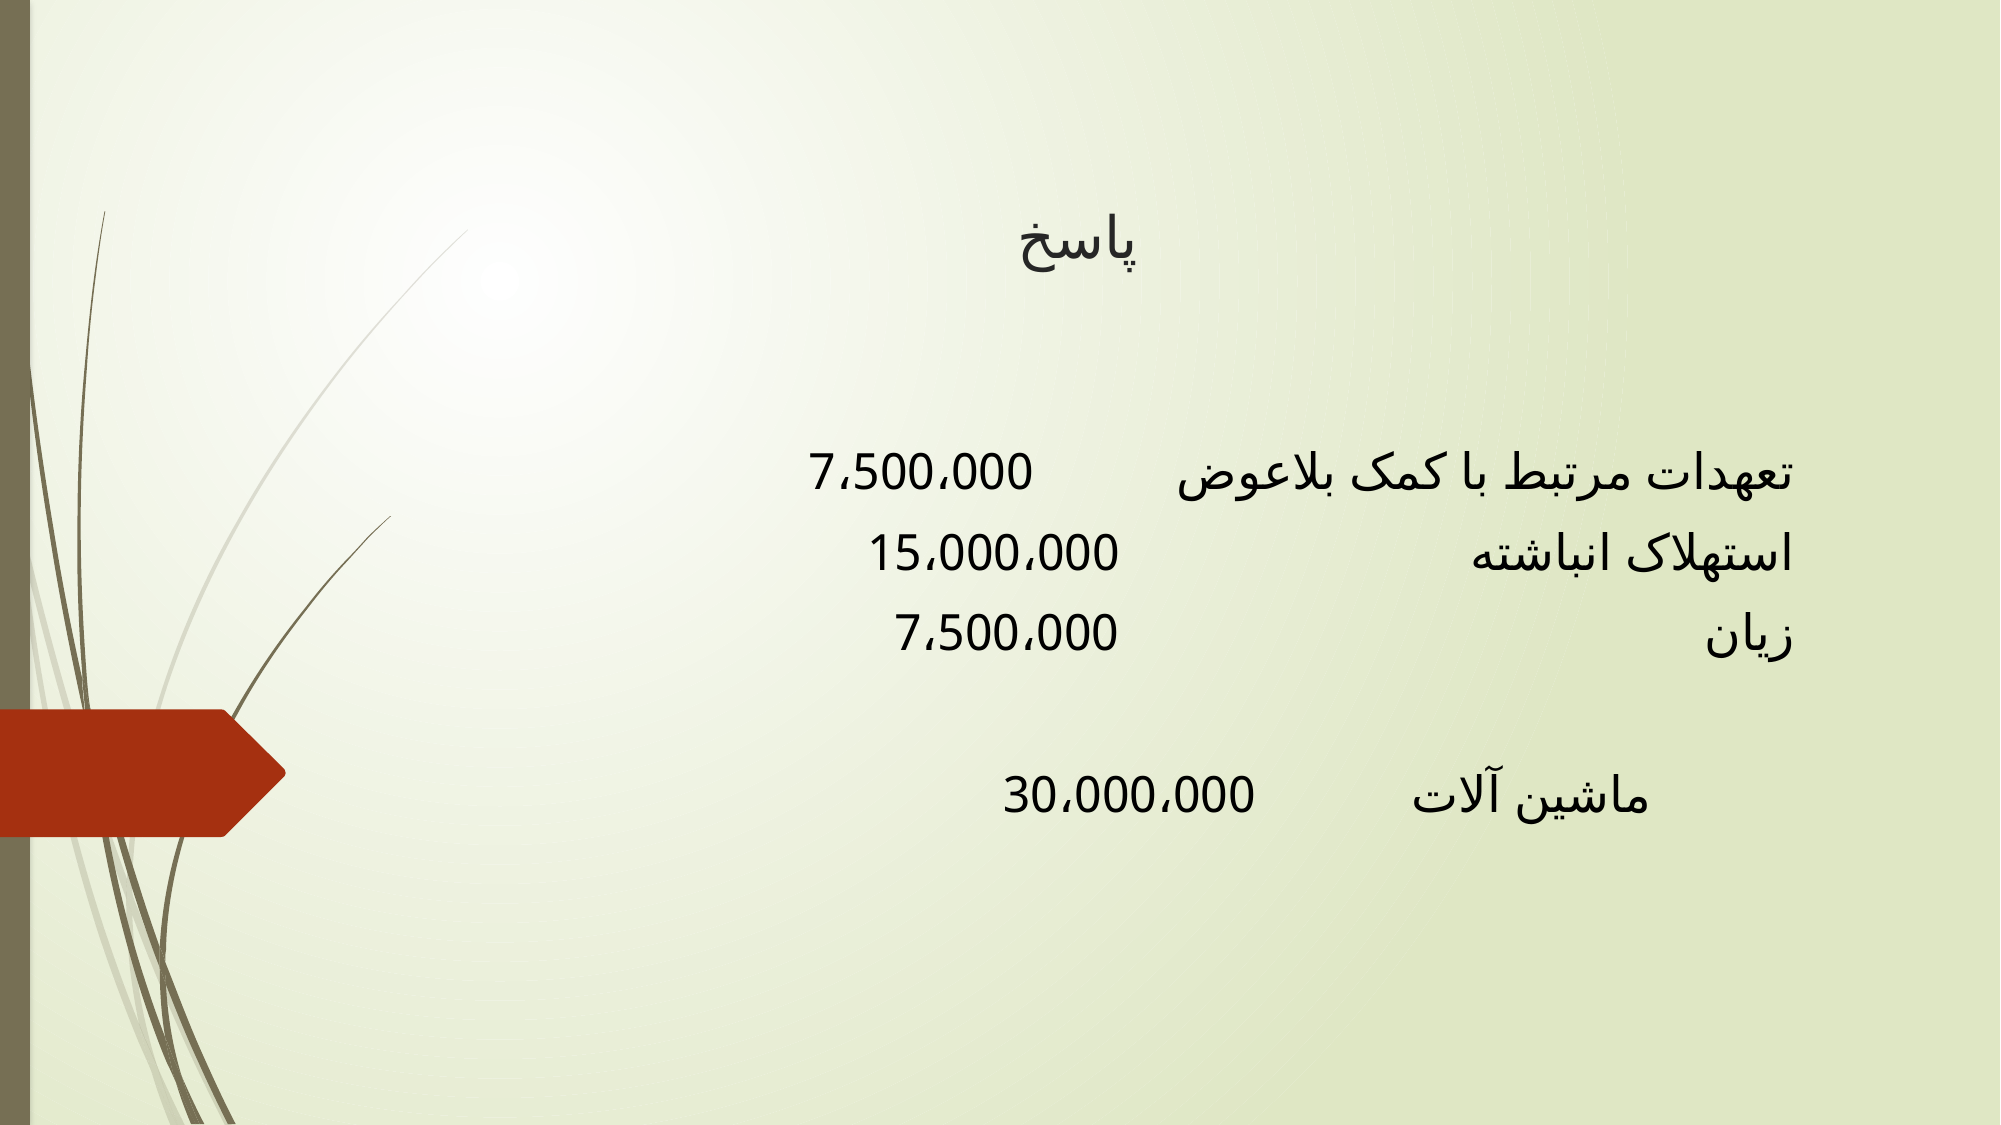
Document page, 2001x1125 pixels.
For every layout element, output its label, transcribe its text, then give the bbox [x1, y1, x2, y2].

title پاسخ [346, 76, 1810, 278]
subtitle تعهدات مرتبط با کمک بلاعوض 7،500،000 استهلاک انباشته 15،000،000 زیان 7،500،000 ماشین آلات 30،000،000 [346, 431, 1810, 1025]
